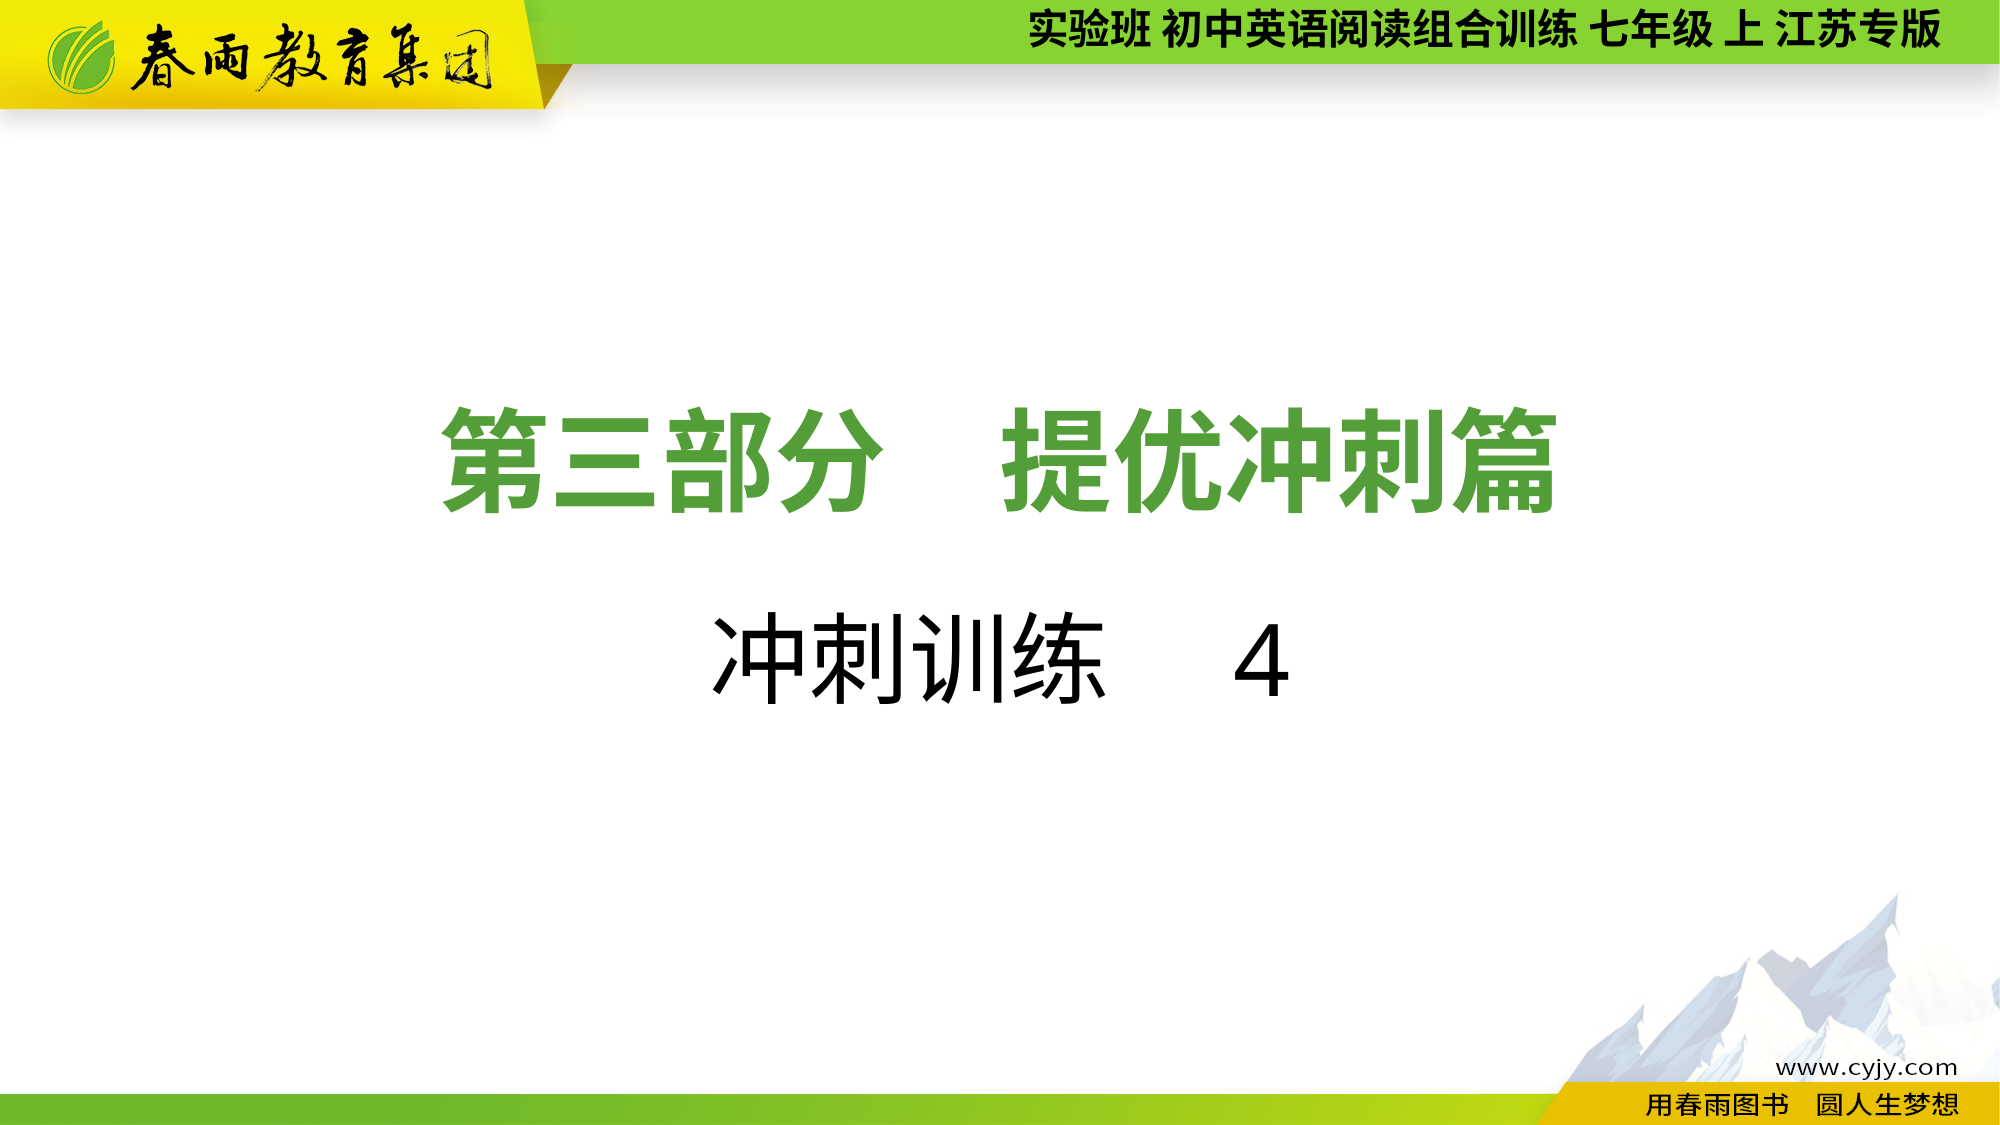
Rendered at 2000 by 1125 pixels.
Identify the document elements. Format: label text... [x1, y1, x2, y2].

text_box 冲刺训练 4 [54, 528, 1946, 724]
picture [0, 0, 2000, 1125]
text_box 第三部分 提优冲刺篇 [54, 316, 1946, 528]
